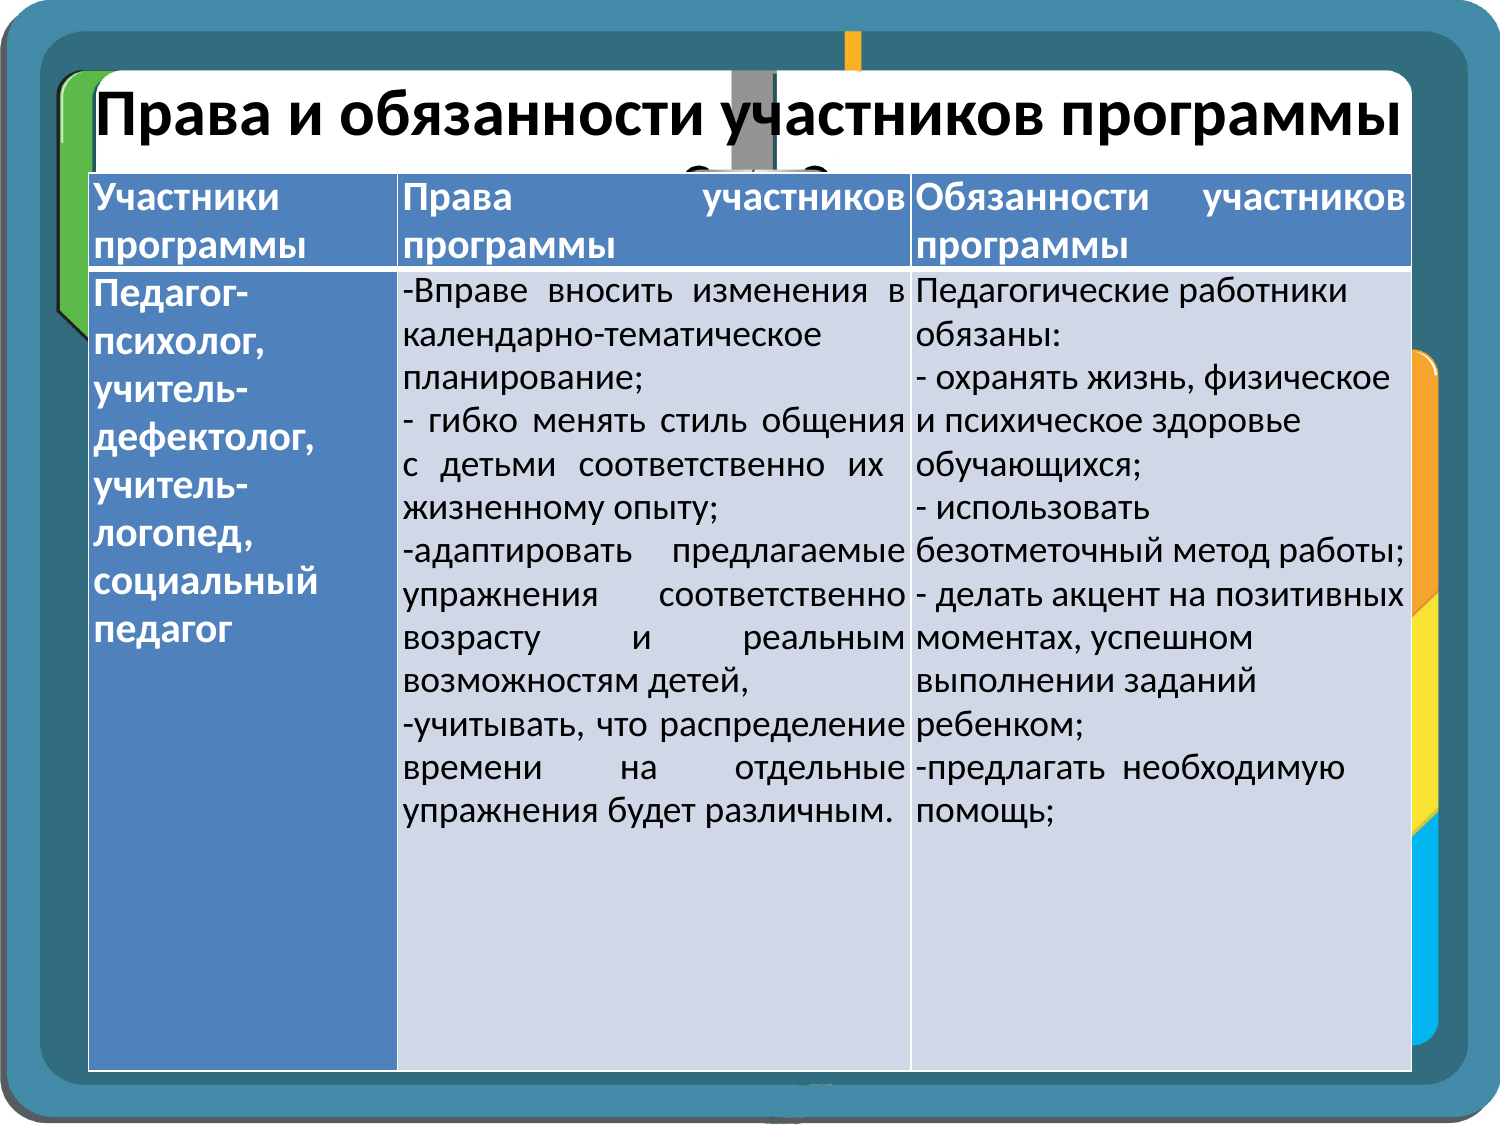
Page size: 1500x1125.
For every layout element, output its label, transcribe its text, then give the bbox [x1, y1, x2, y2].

table_header Участники программы [89, 174, 397, 266]
table_cell Педагогические работники обязаны: - охранять жизнь, физическое и психическое здоровье обучающихся; - использовать безотметочный метод работы; - делать акцент на позитивных моментах, успешном выполнении заданий ребенком; -предлагать необходи­мую помощь; [912, 272, 1411, 1070]
table_header Права участников программы [398, 174, 910, 266]
table_header Обязанности участников программы [912, 174, 1411, 266]
table_cell Педагог-психолог, учитель-дефектолог, учитель-логопед, социальный педагог [89, 272, 397, 1070]
picture [0, 0, 1500, 1125]
title Права и обязанности участников программы [75, 45, 1425, 173]
table_cell -Вправе вносить изменения в календарно-тематическое планирование; - гибко менять стиль общения с детьми соответственно их жизненному опыту; -адаптировать предлагаемые упражнения соответствен­но возрасту и реальным возможностям детей, -учитывать, что распределение времени на отдельные упражнения будет различным. [398, 272, 910, 1070]
